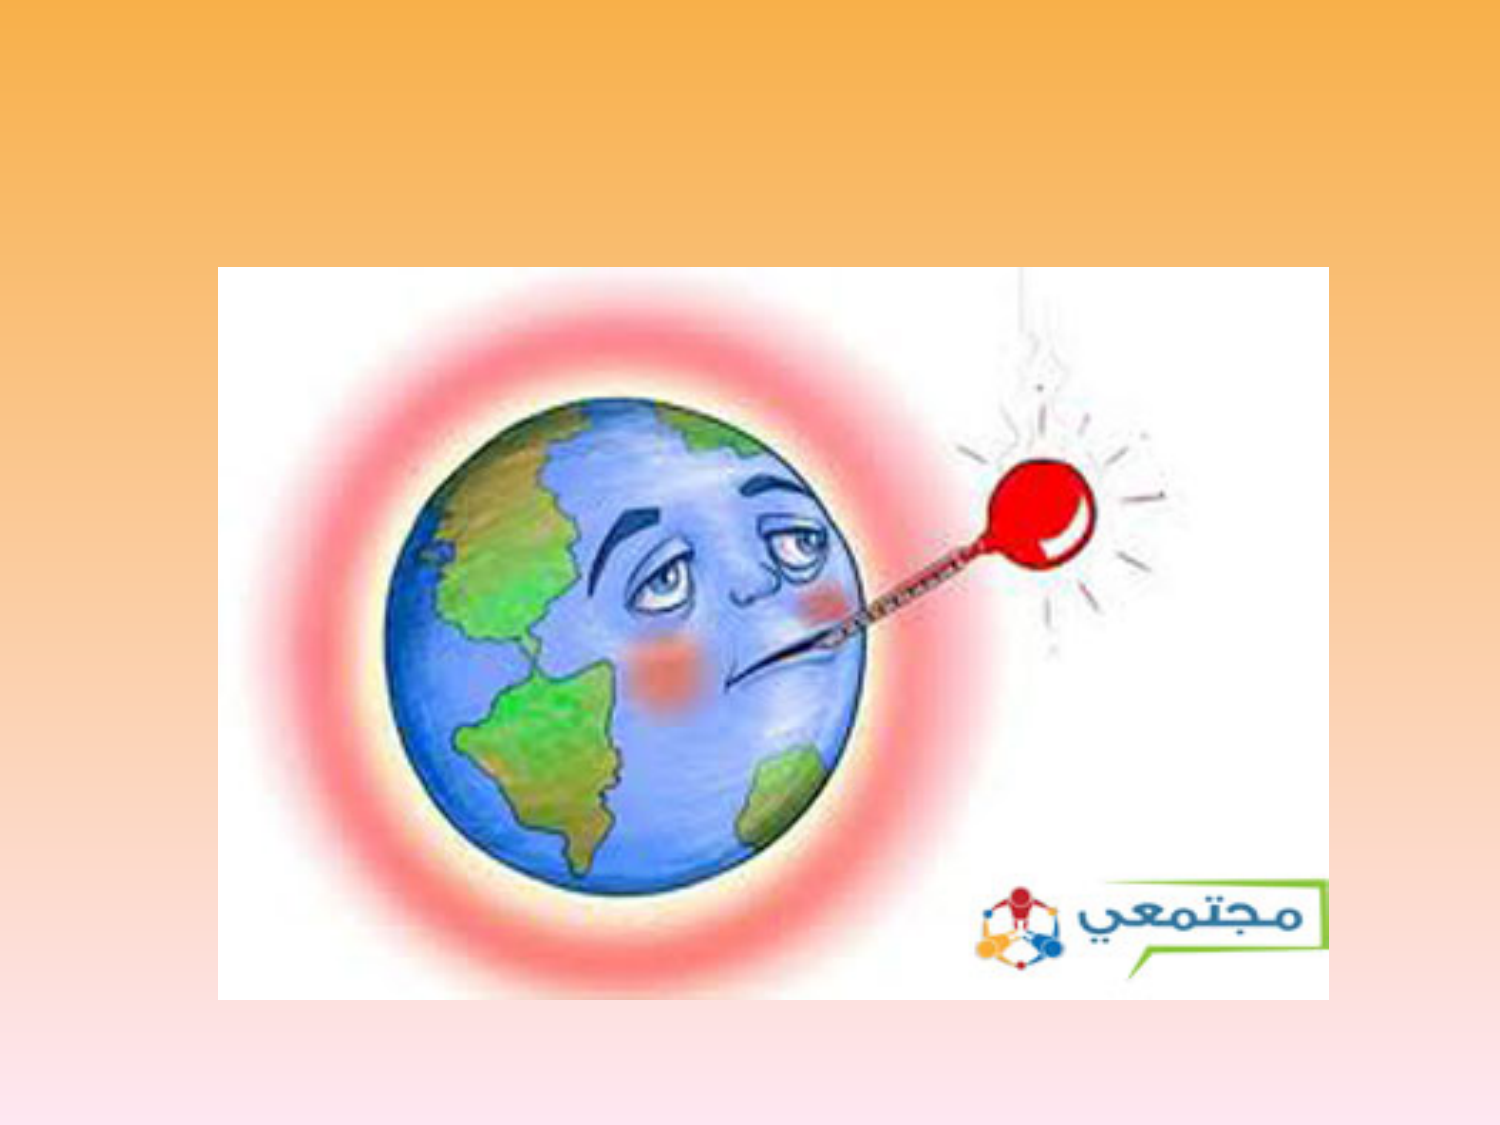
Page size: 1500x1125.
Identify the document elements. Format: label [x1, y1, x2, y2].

list [218, 266, 1329, 1000]
